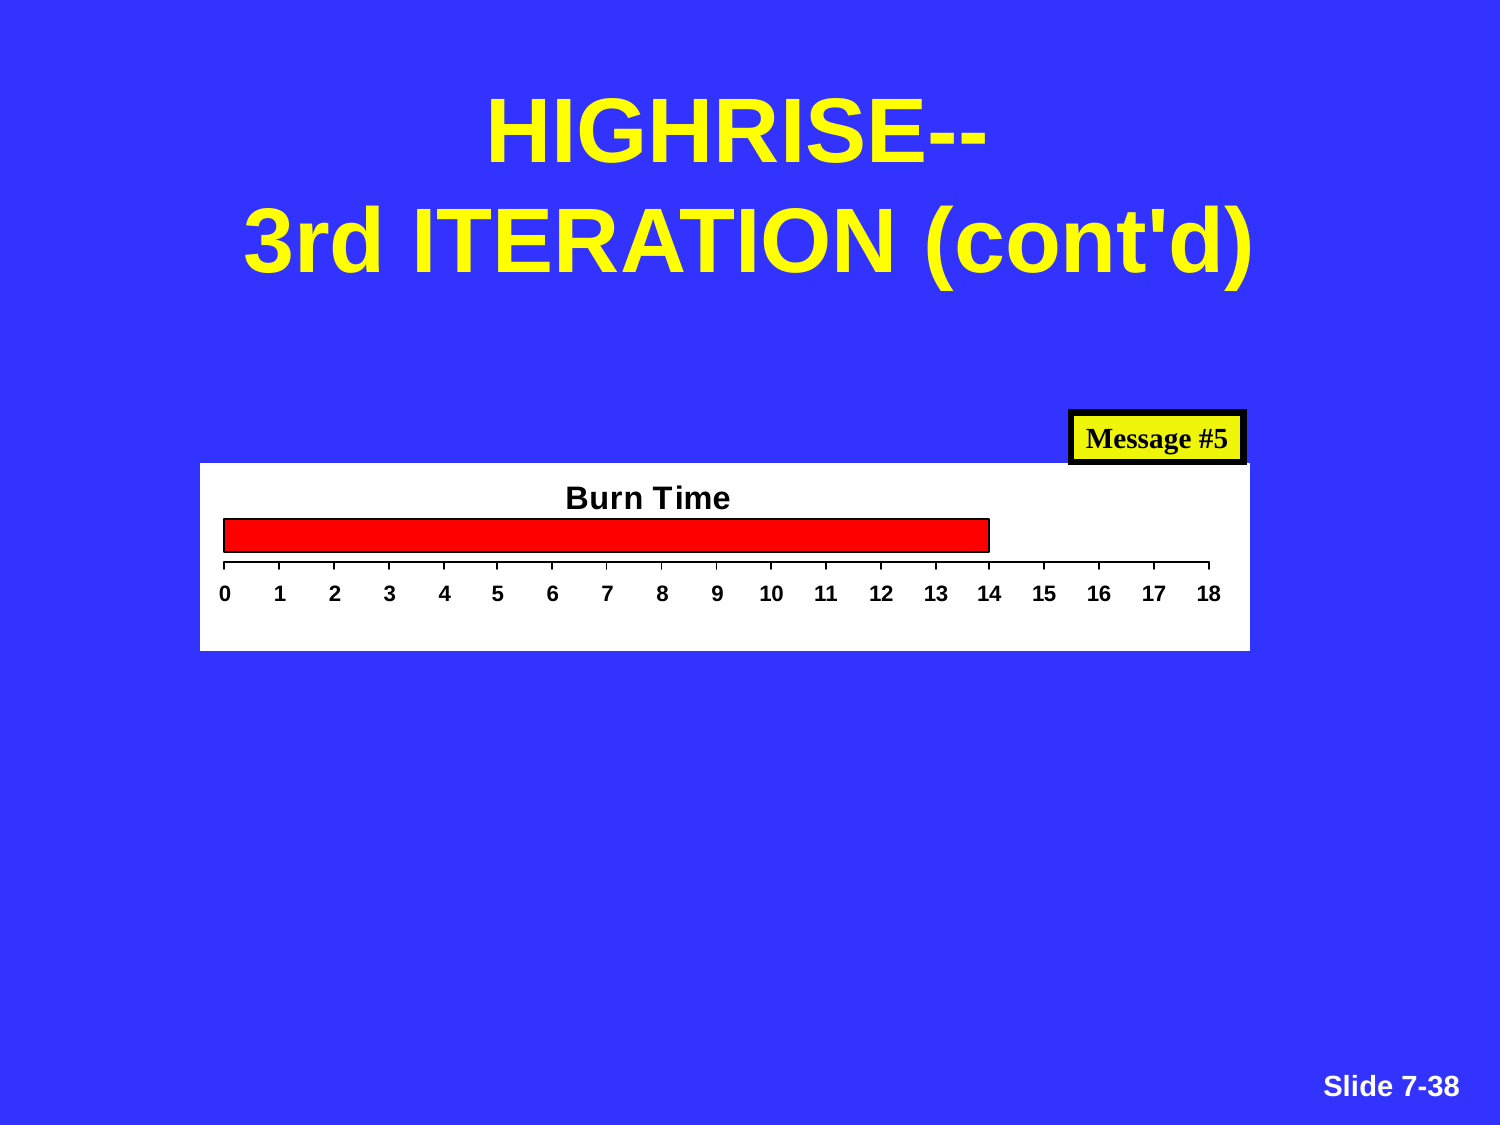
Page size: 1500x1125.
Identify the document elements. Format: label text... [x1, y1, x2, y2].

slide_number Slide 7-180 [1124, 1059, 1476, 1125]
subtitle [199, 462, 1251, 652]
title HIGHRISE-- 3rd ITERATION (cont'd) [112, 87, 1388, 276]
text_box Message #5 [1071, 412, 1244, 460]
